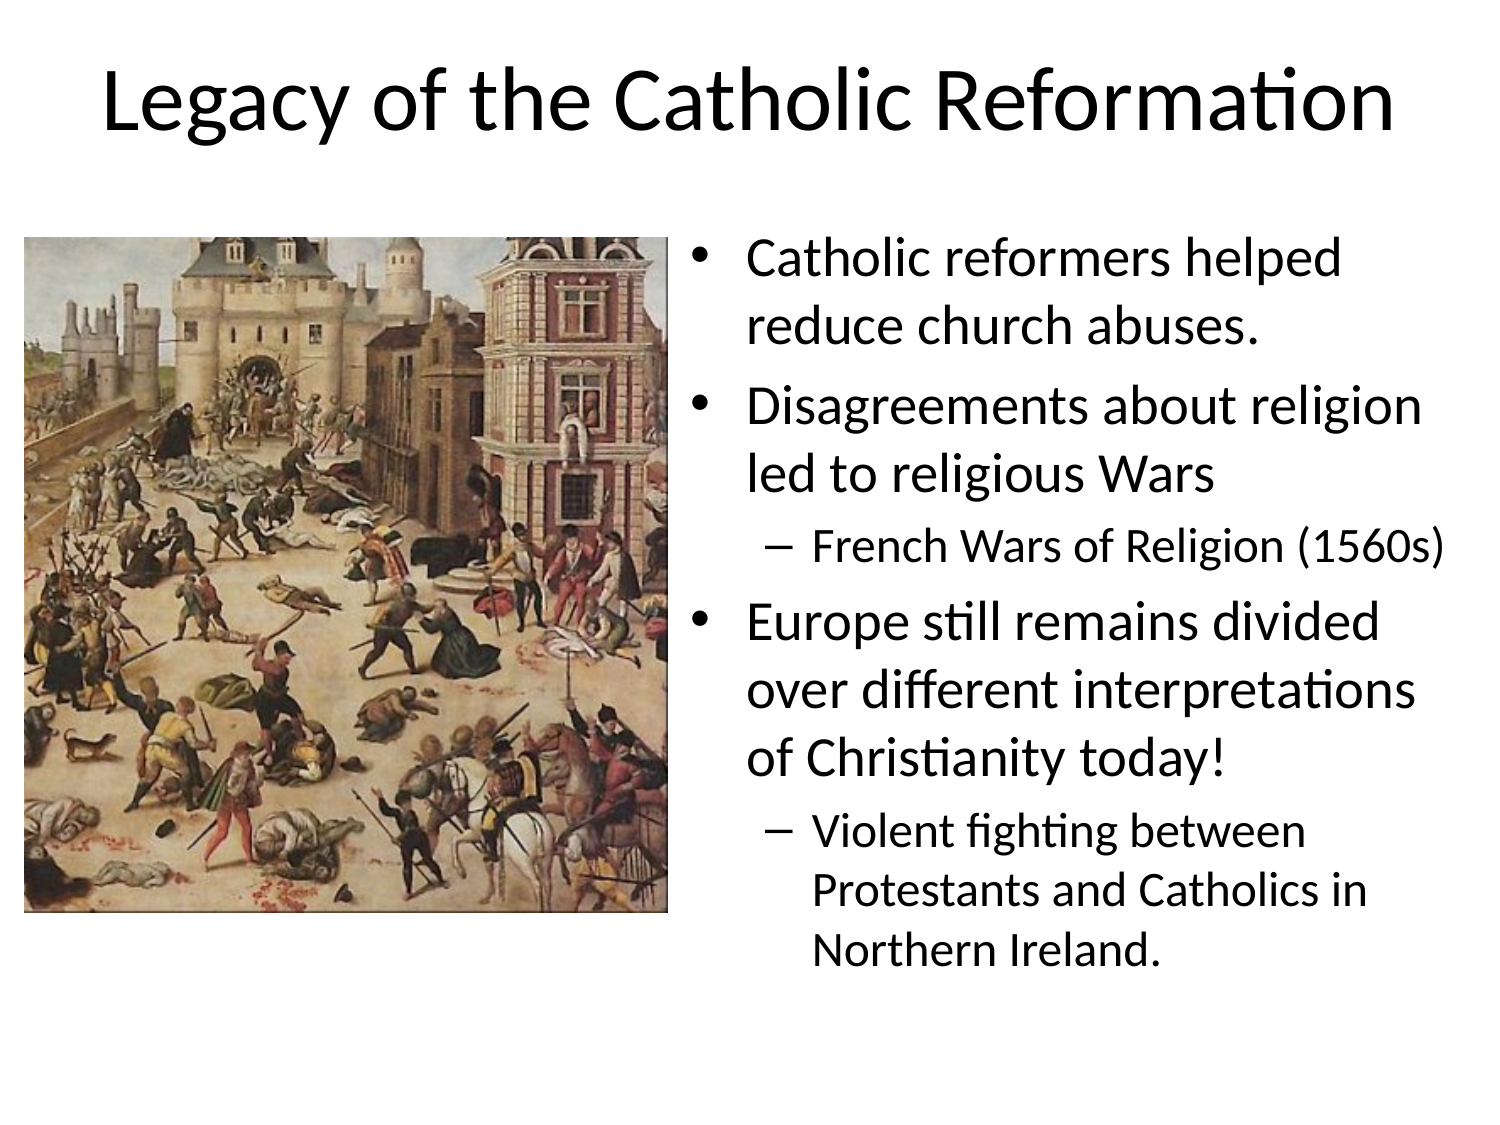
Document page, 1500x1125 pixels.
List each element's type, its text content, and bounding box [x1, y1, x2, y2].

picture [24, 237, 669, 913]
list Catholic reformers helped reduce church abuses. Disagreements about religion led to religious Wars French Wars of Religion (1560s) Europe still remains divided over different interpretations of Christianity today! Violent fighting between Protestants and Catholics in Northern Ireland. [675, 212, 1463, 1075]
title Legacy of the Catholic Reformation [75, 0, 1425, 188]
